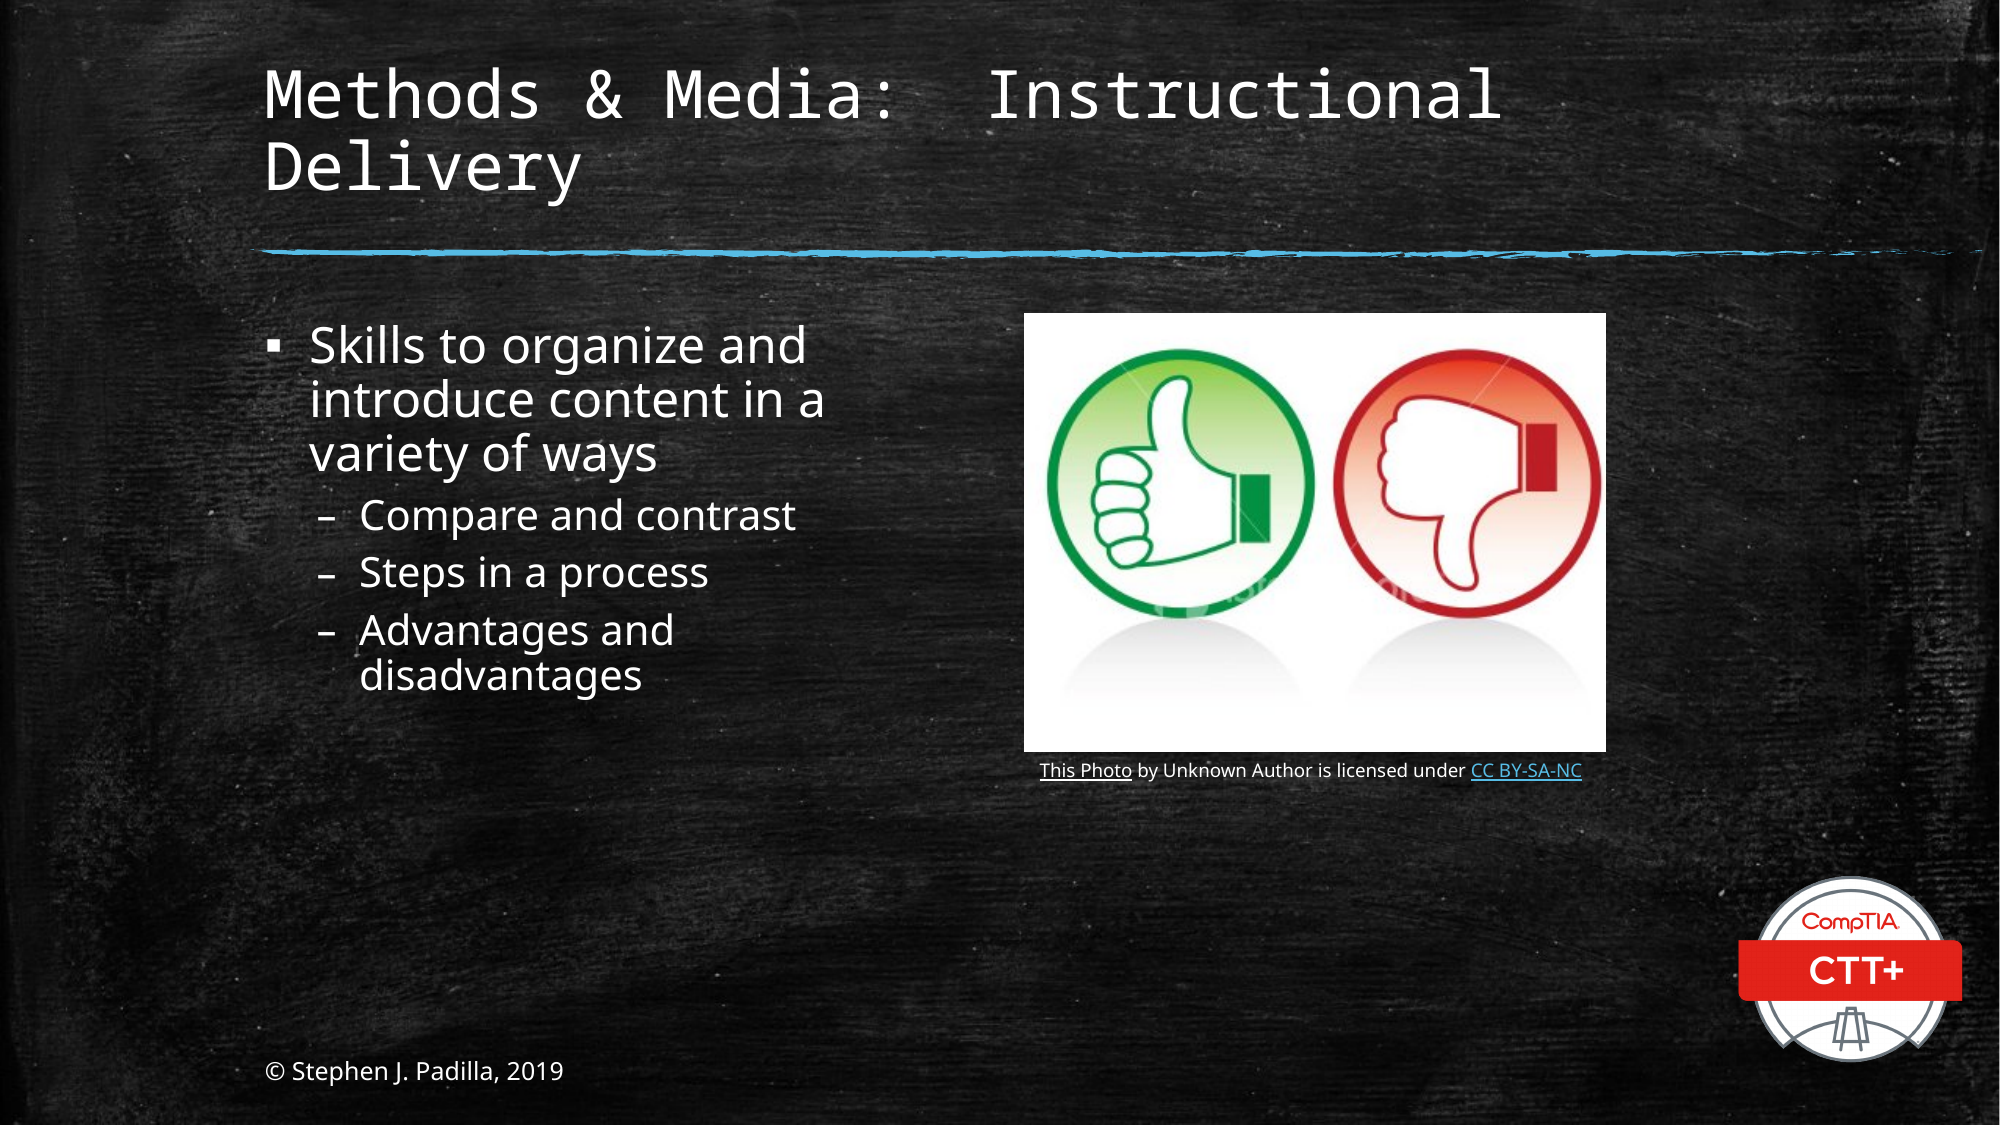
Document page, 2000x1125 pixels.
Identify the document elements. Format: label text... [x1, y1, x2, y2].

picture [1699, 824, 2000, 1125]
text_box This Photo by Unknown Author is licensed under CC BY-SA-NC [1024, 752, 1606, 792]
footer © Stephen J. Padilla, 2019 [249, 1050, 1288, 1096]
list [1024, 313, 1606, 752]
title Methods & Media: Instructional Delivery [249, 45, 1750, 213]
list Skills to organize and introduce content in a variety of ways Compare and contrast Steps in a process Advantages and disadvantages [249, 312, 975, 1013]
